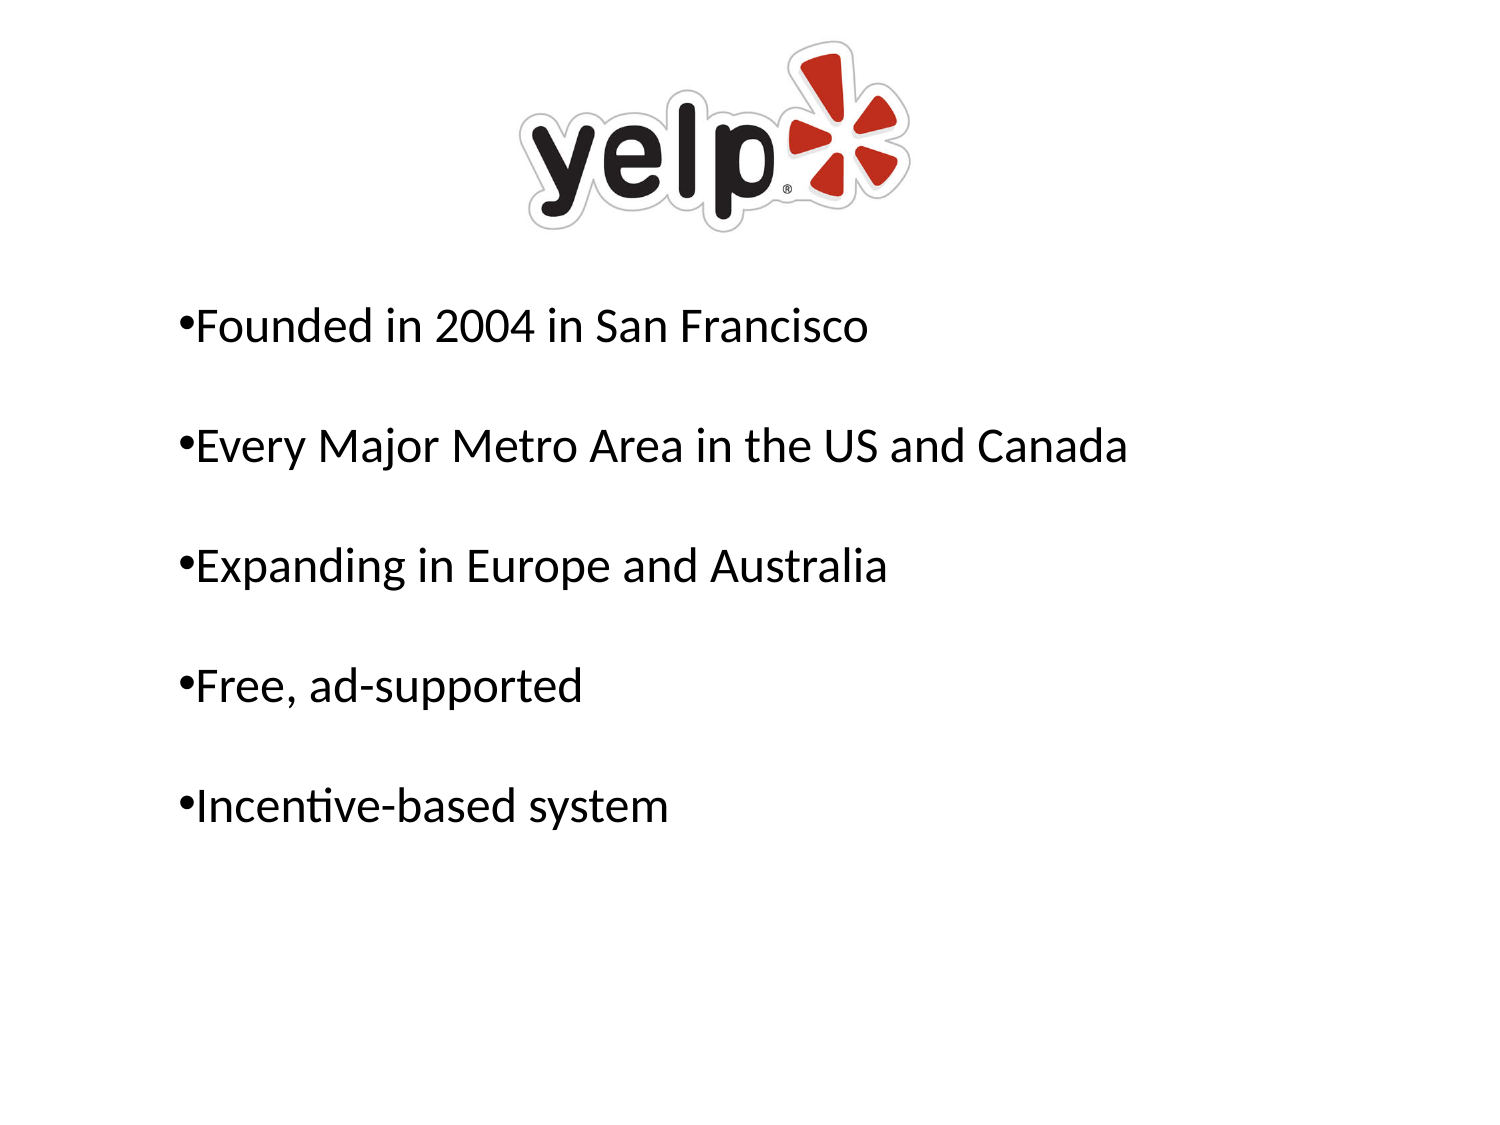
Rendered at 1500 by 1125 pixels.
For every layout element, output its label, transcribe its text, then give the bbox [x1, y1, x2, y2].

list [488, 15, 955, 273]
text_box Founded in 2004 in San Francisco Every Major Metro Area in the US and Canada Expanding in Europe and Australia Free, ad-supported Incentive-based system [163, 284, 1351, 960]
